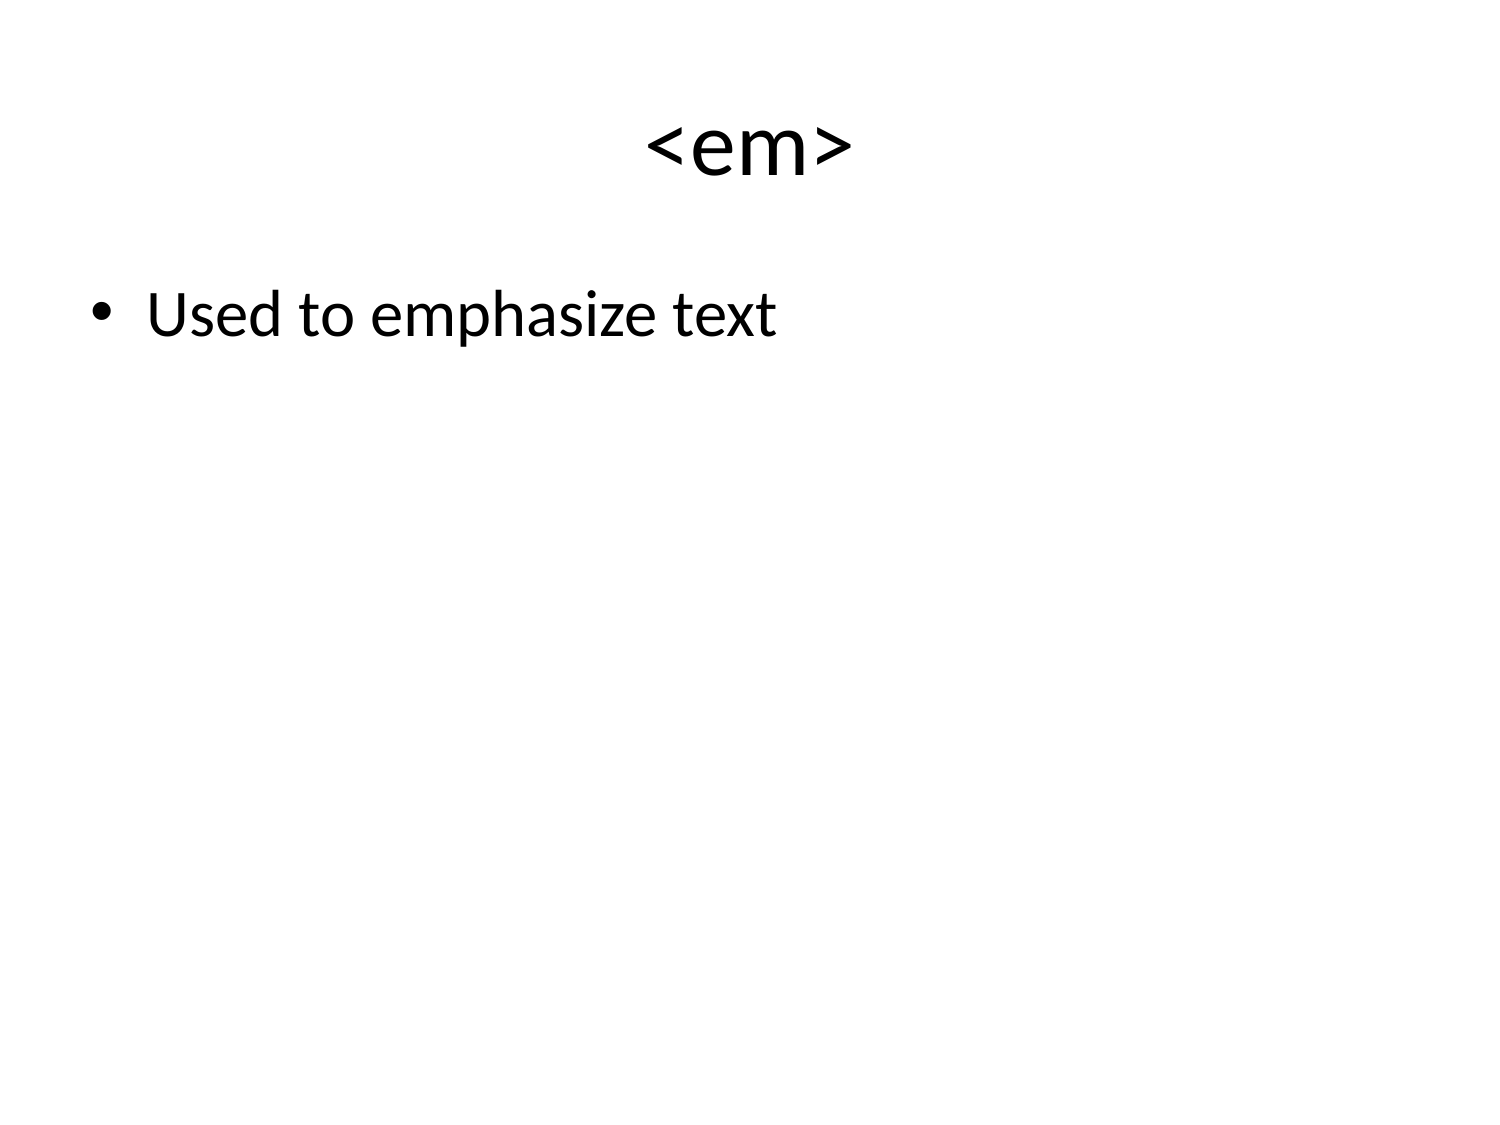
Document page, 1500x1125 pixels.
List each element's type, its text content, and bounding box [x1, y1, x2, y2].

title <em> [75, 45, 1425, 233]
list Used to emphasize text [75, 262, 1425, 1005]
